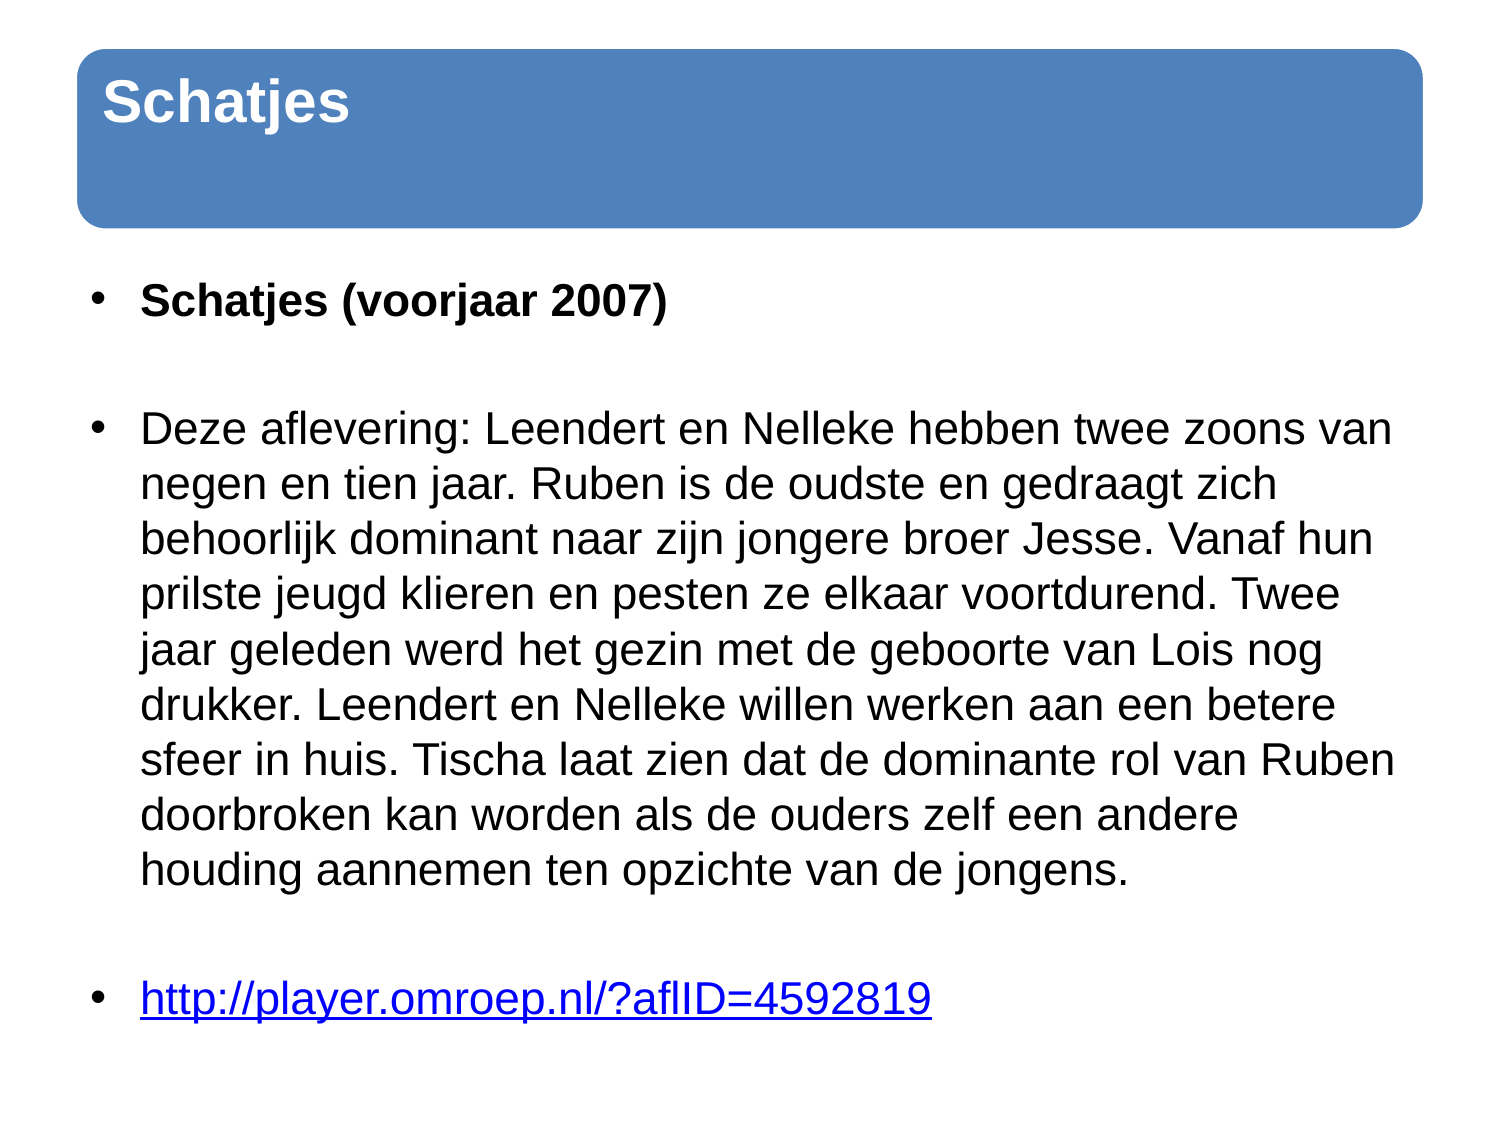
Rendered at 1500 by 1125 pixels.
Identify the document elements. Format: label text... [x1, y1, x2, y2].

list Schatjes (voorjaar 2007) Deze aflevering: Leendert en Nelleke hebben twee zoons van negen en tien jaar. Ruben is de oudste en gedraagt zich behoorlijk dominant naar zijn jongere broer Jesse. Vanaf hun prilste jeugd klieren en pesten ze elkaar voortdurend. Twee jaar geleden werd het gezin met de geboorte van Lois nog drukker. Leendert en Nelleke willen werken aan een betere sfeer in huis. Tischa laat zien dat de dominante rol van Ruben doorbroken kan worden als de ouders zelf een andere houding aannemen ten opzichte van de jongens. http://player.omroep.nl/?aflID=4592819 [75, 262, 1425, 1035]
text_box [74, 44, 1426, 233]
